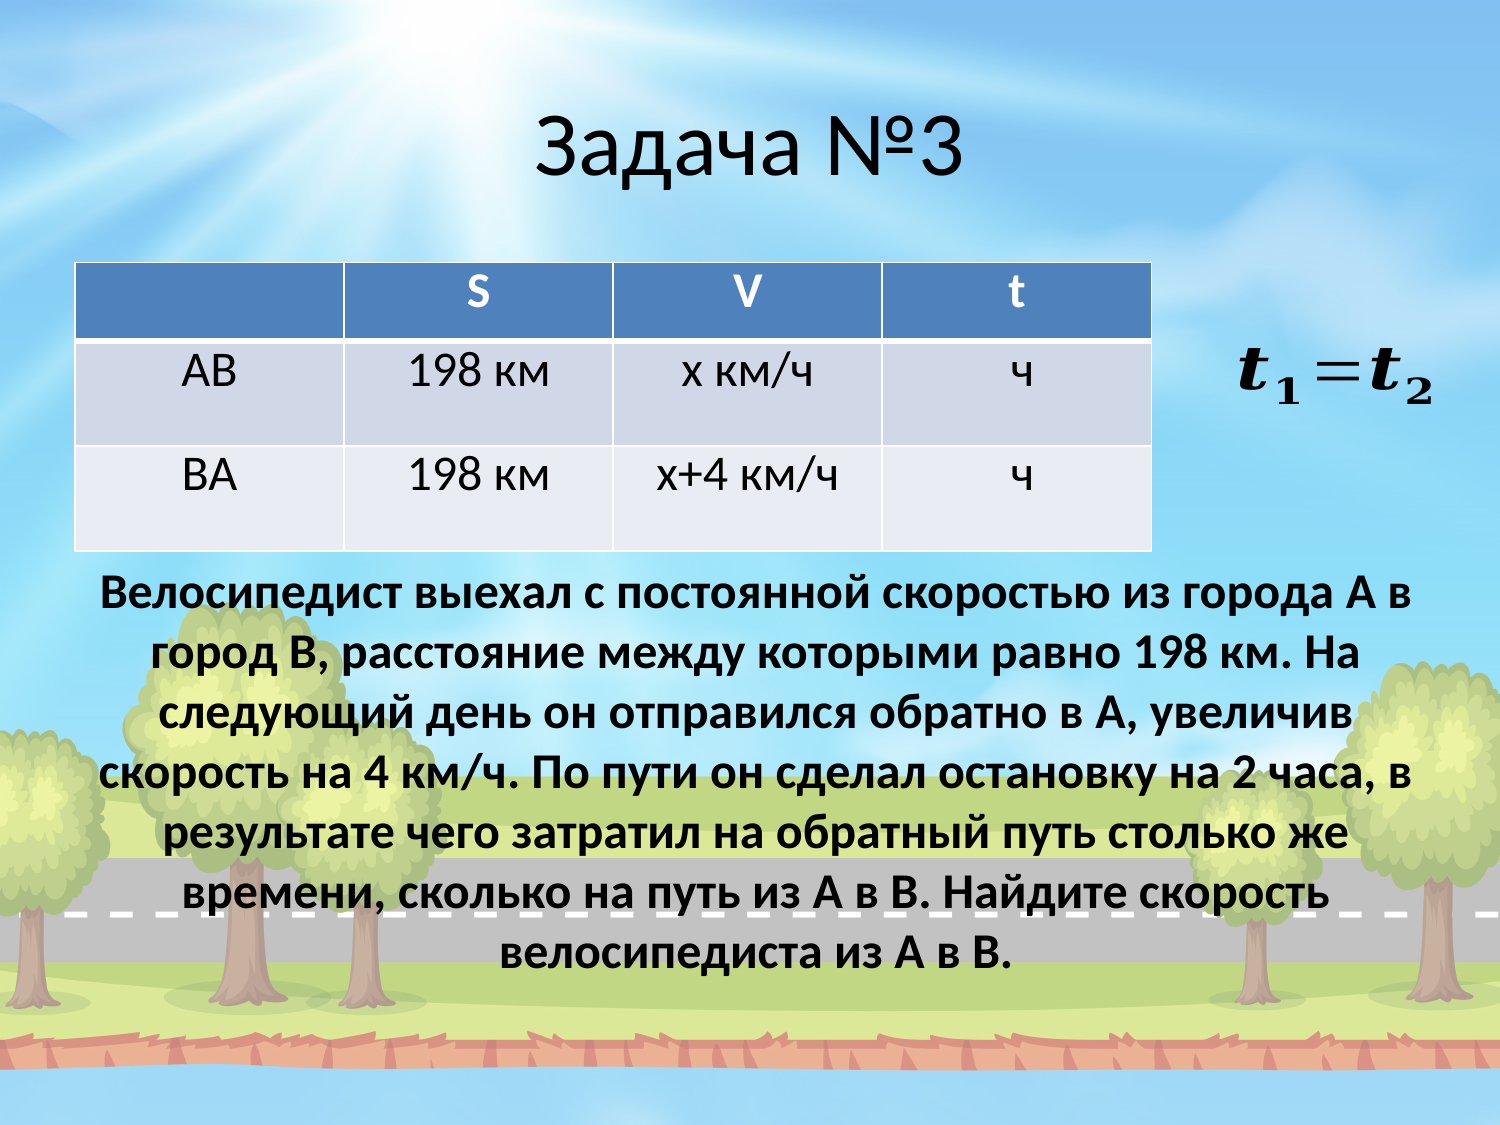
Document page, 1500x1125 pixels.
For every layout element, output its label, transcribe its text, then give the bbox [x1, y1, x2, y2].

text_box Велосипедист выехал с постоянной скоростью из города A в город B, расстояние между которыми равно 198 км. На следующий день он отправился обратно в A, увеличив скорость на 4 км/ч. По пути он сделал остановку на 2 часа, в результате чего затратил на обратный путь столько же времени, сколько на путь из A в B. Найдите скорость велосипедиста из A в B. [76, 550, 1436, 986]
title Задача №3 [75, 45, 1425, 233]
